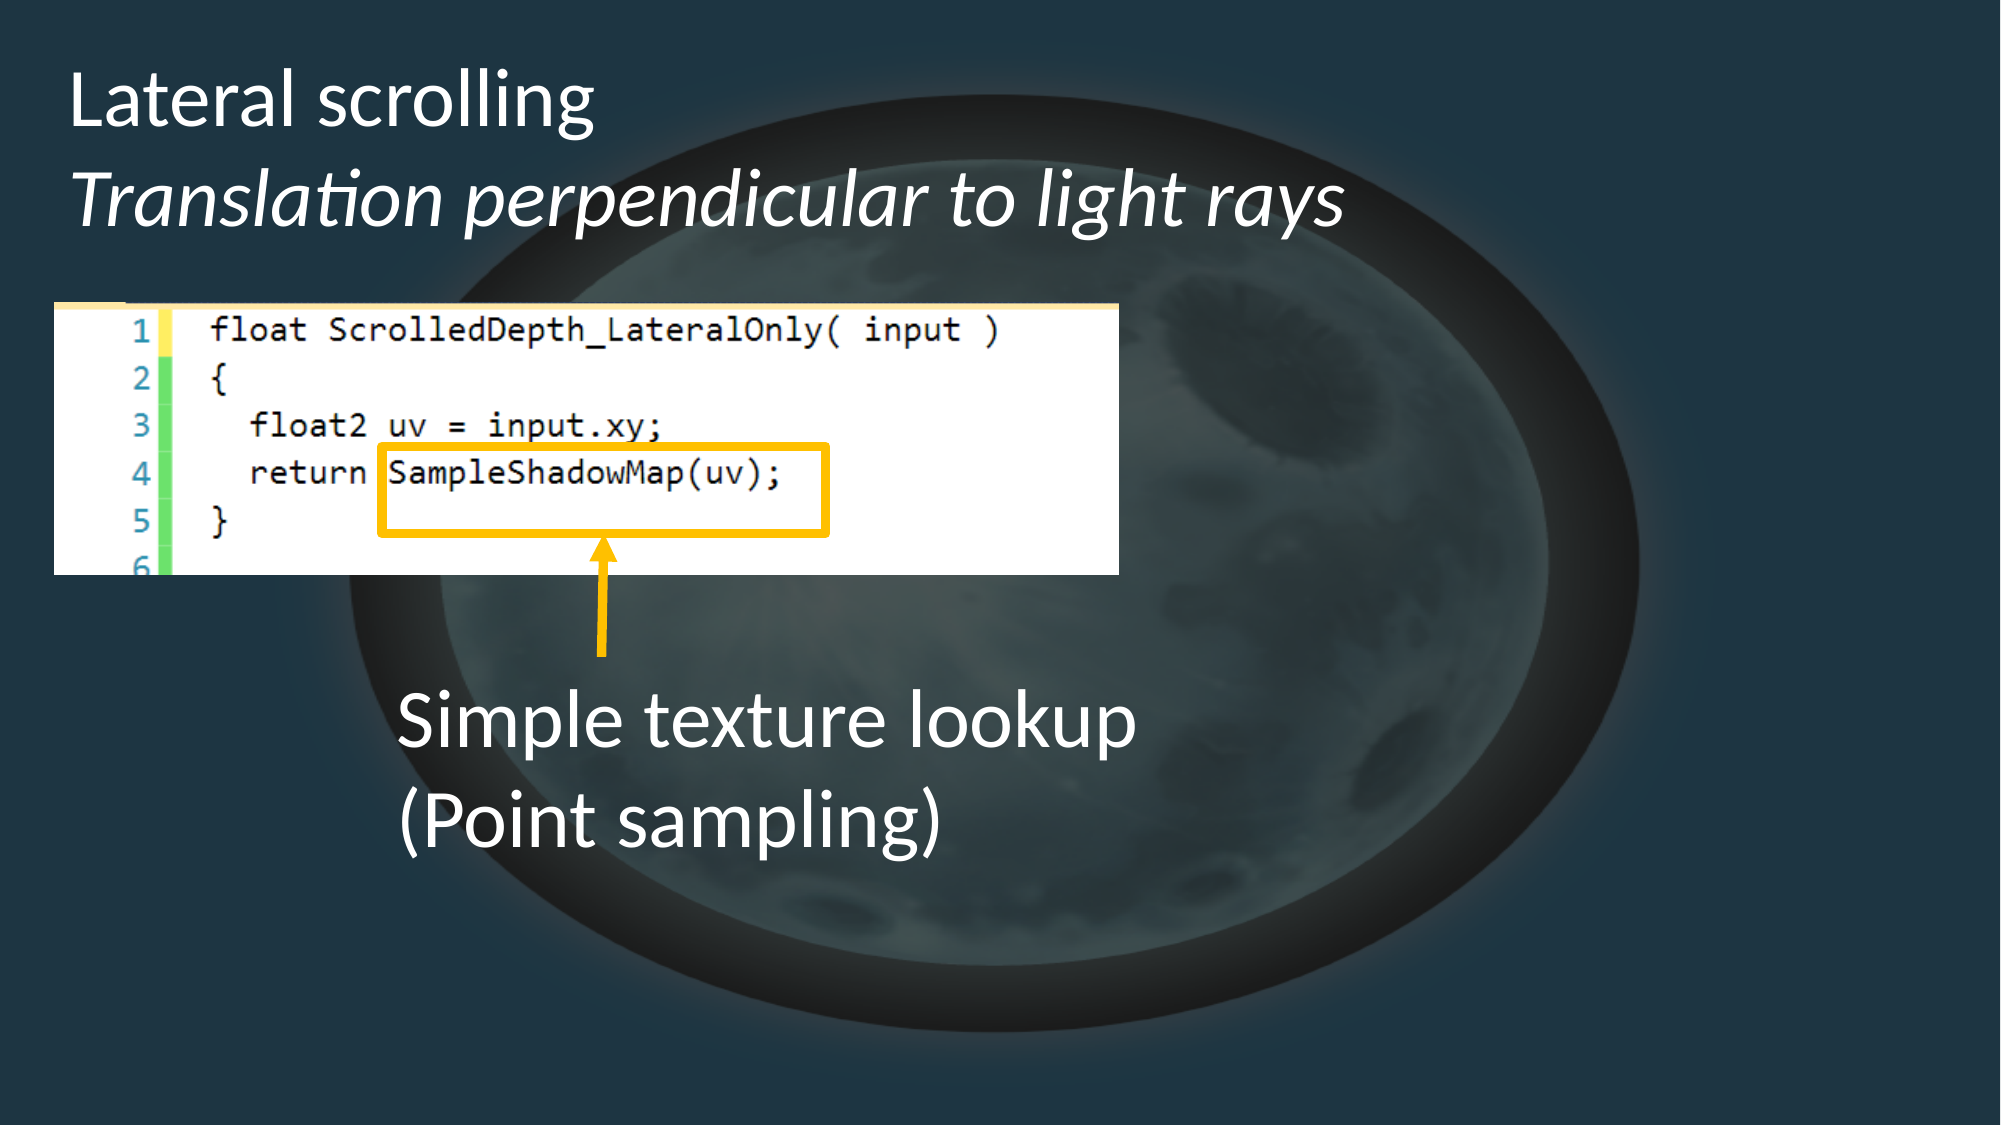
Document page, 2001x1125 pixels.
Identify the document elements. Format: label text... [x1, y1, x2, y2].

text_box Simple texture lookup (Point sampling) [382, 656, 1295, 872]
picture [0, 0, 2001, 1125]
text_box Lateral scrolling Translation perpendicular to light rays [54, 35, 1448, 251]
